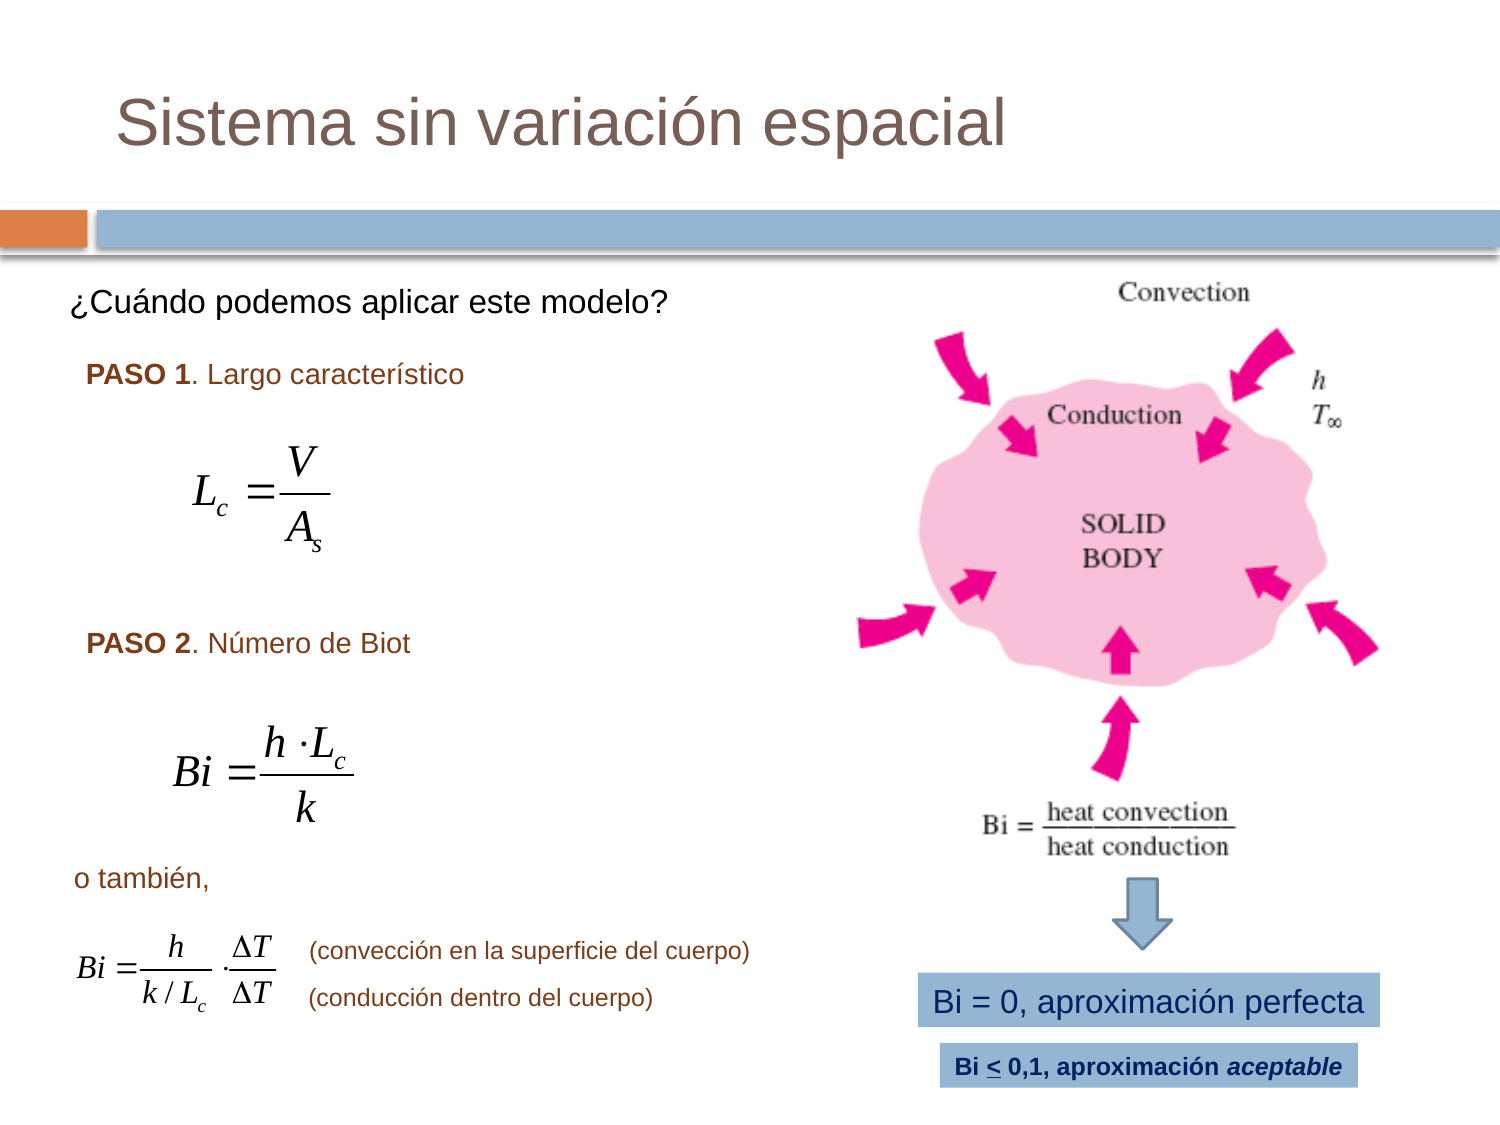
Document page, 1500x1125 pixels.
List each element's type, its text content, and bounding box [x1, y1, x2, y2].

text_box (convección en la superficie del cuerpo) [294, 927, 766, 972]
text_box Bi < 0,1, aproximación aceptable [939, 1042, 1358, 1088]
text_box PASO 1. Largo característico [70, 347, 480, 398]
text_box ¿Cuándo podemos aplicar este modelo? [0, 272, 750, 328]
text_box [183, 433, 341, 563]
text_box Bi = 0, aproximación perfecta [917, 972, 1381, 1028]
picture [831, 269, 1407, 871]
text_box (conducción dentro del cuerpo) [293, 974, 670, 1019]
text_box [163, 714, 362, 833]
title Sistema sin variación espacial [100, 37, 1438, 200]
text_box o también, [58, 851, 234, 902]
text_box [70, 925, 283, 1020]
text_box [1111, 880, 1174, 951]
text_box PASO 2. Número de Biot [71, 617, 426, 668]
